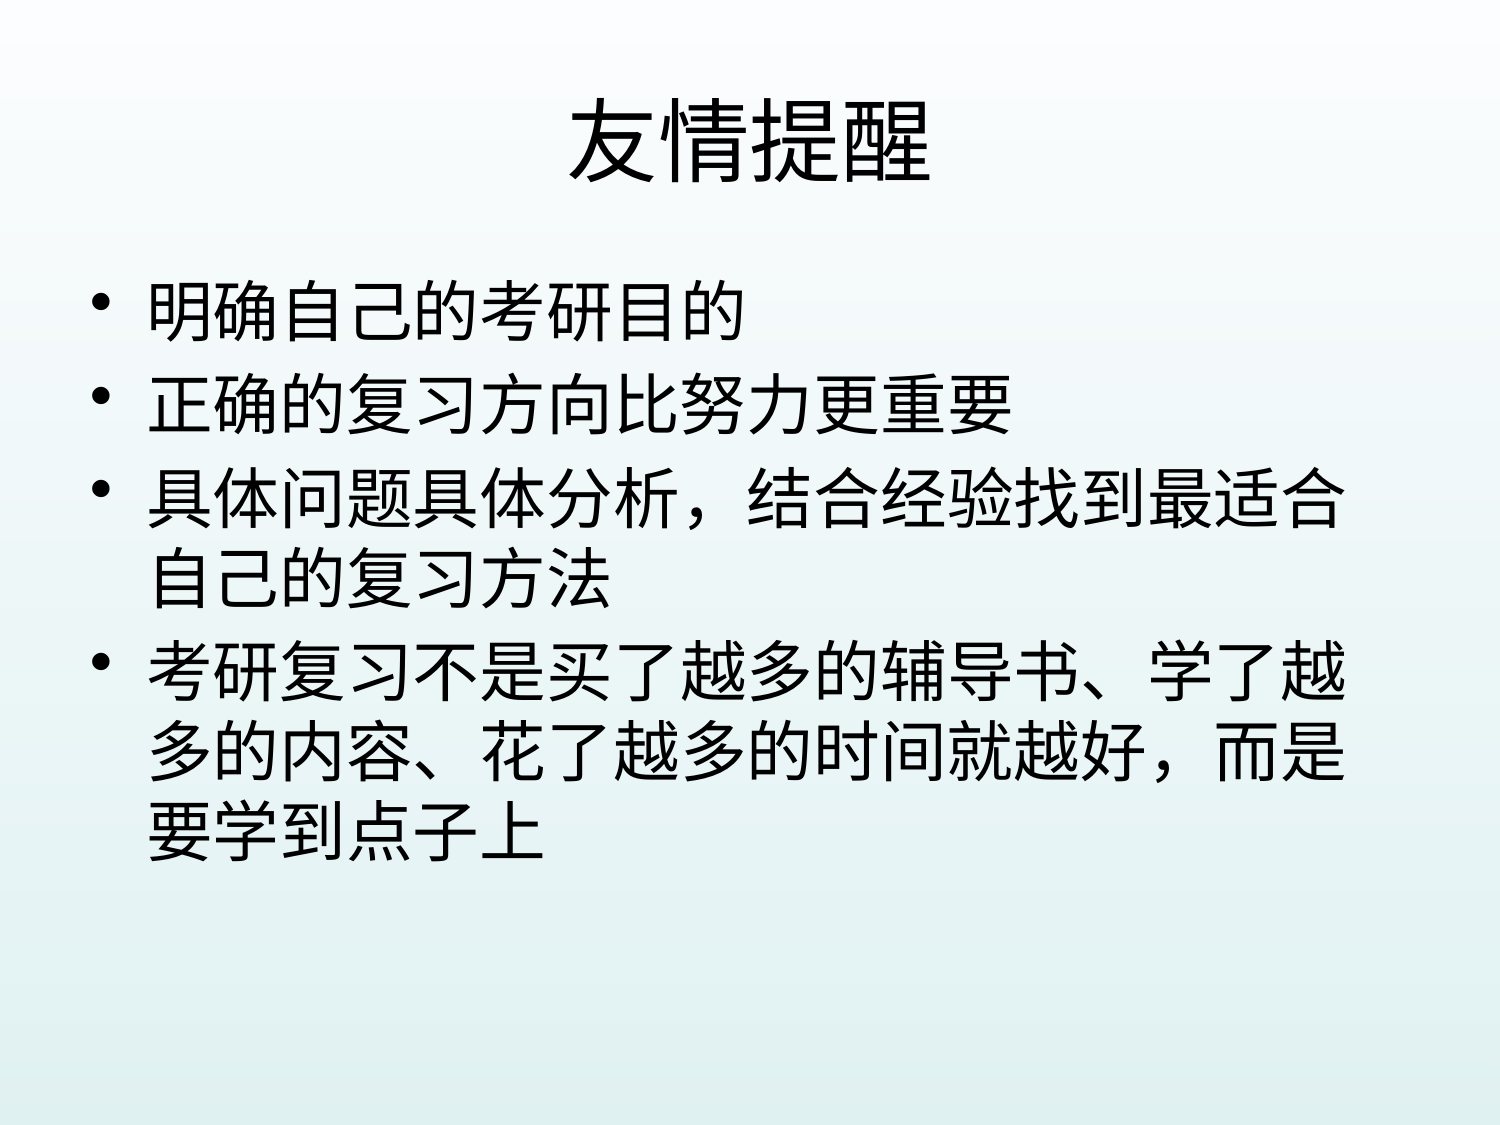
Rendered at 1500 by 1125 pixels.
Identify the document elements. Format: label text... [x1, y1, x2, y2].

list 明确自己的考研目的 正确的复习方向比努力更重要 具体问题具体分析，结合经验找到最适合自己的复习方法 考研复习不是买了越多的辅导书、学了越多的内容、花了越多的时间就越好，而是要学到点子上 [74, 262, 1426, 1006]
title 友情提醒 [74, 44, 1426, 233]
